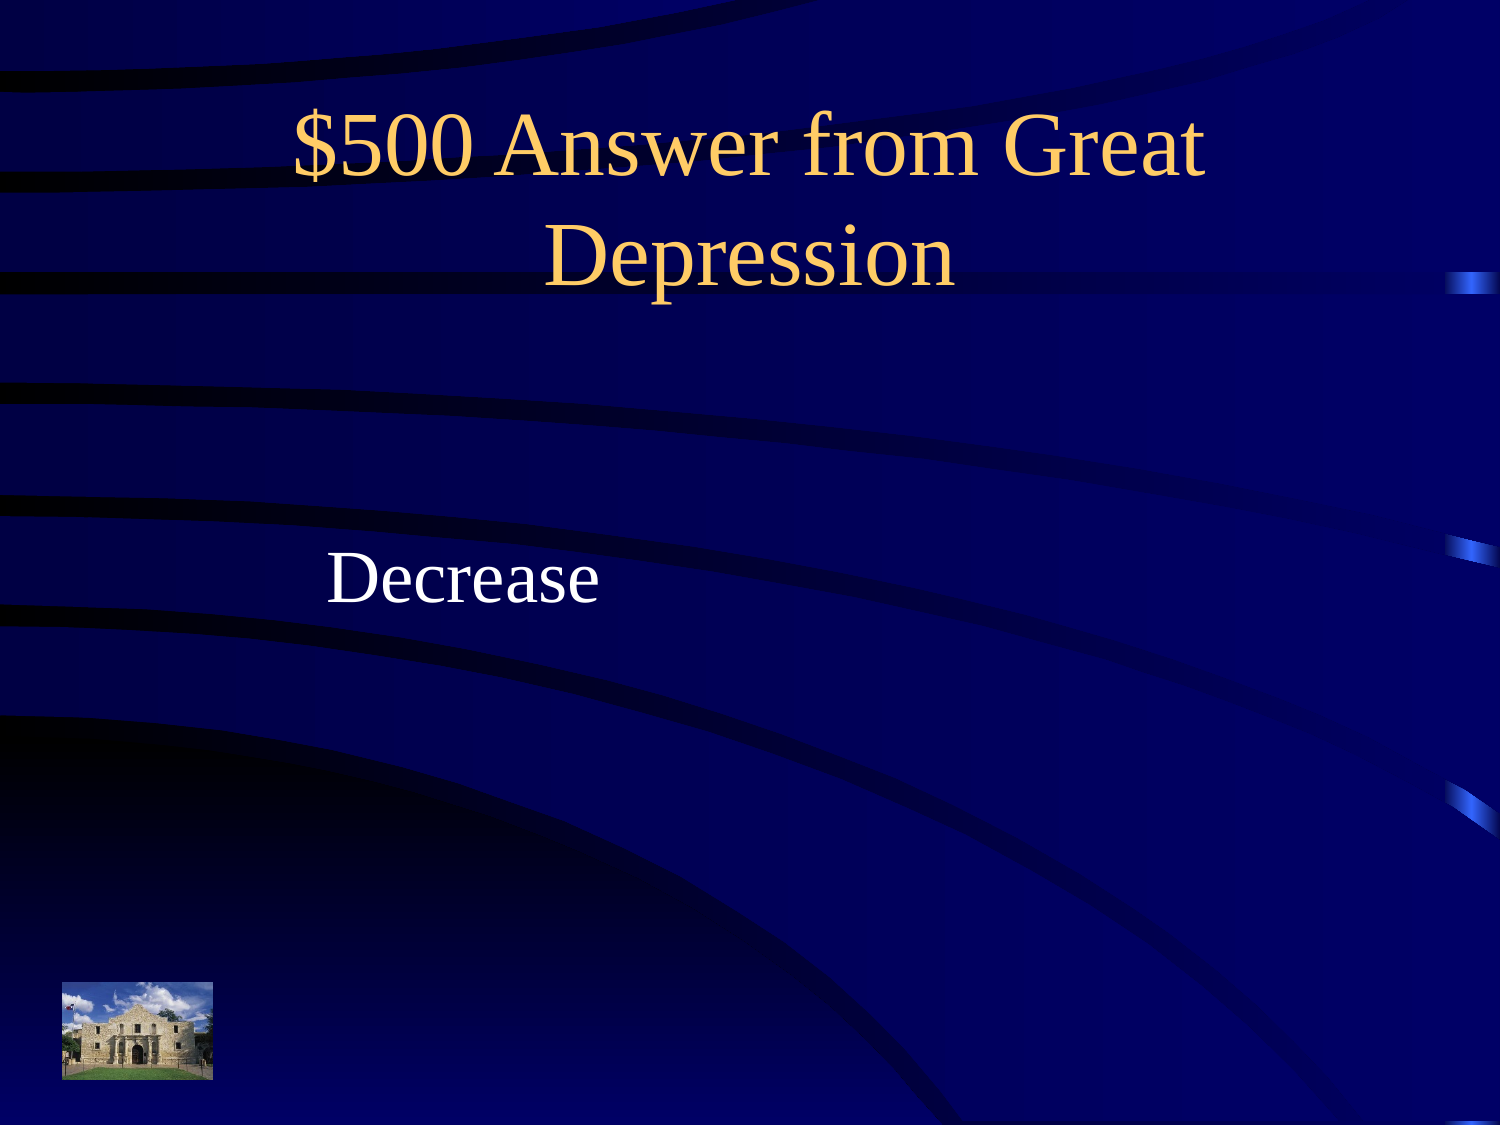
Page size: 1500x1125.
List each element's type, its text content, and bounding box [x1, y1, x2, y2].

picture [62, 982, 213, 1081]
text_box Decrease [311, 519, 617, 625]
title $500 Answer from Great Depression [112, 99, 1388, 288]
